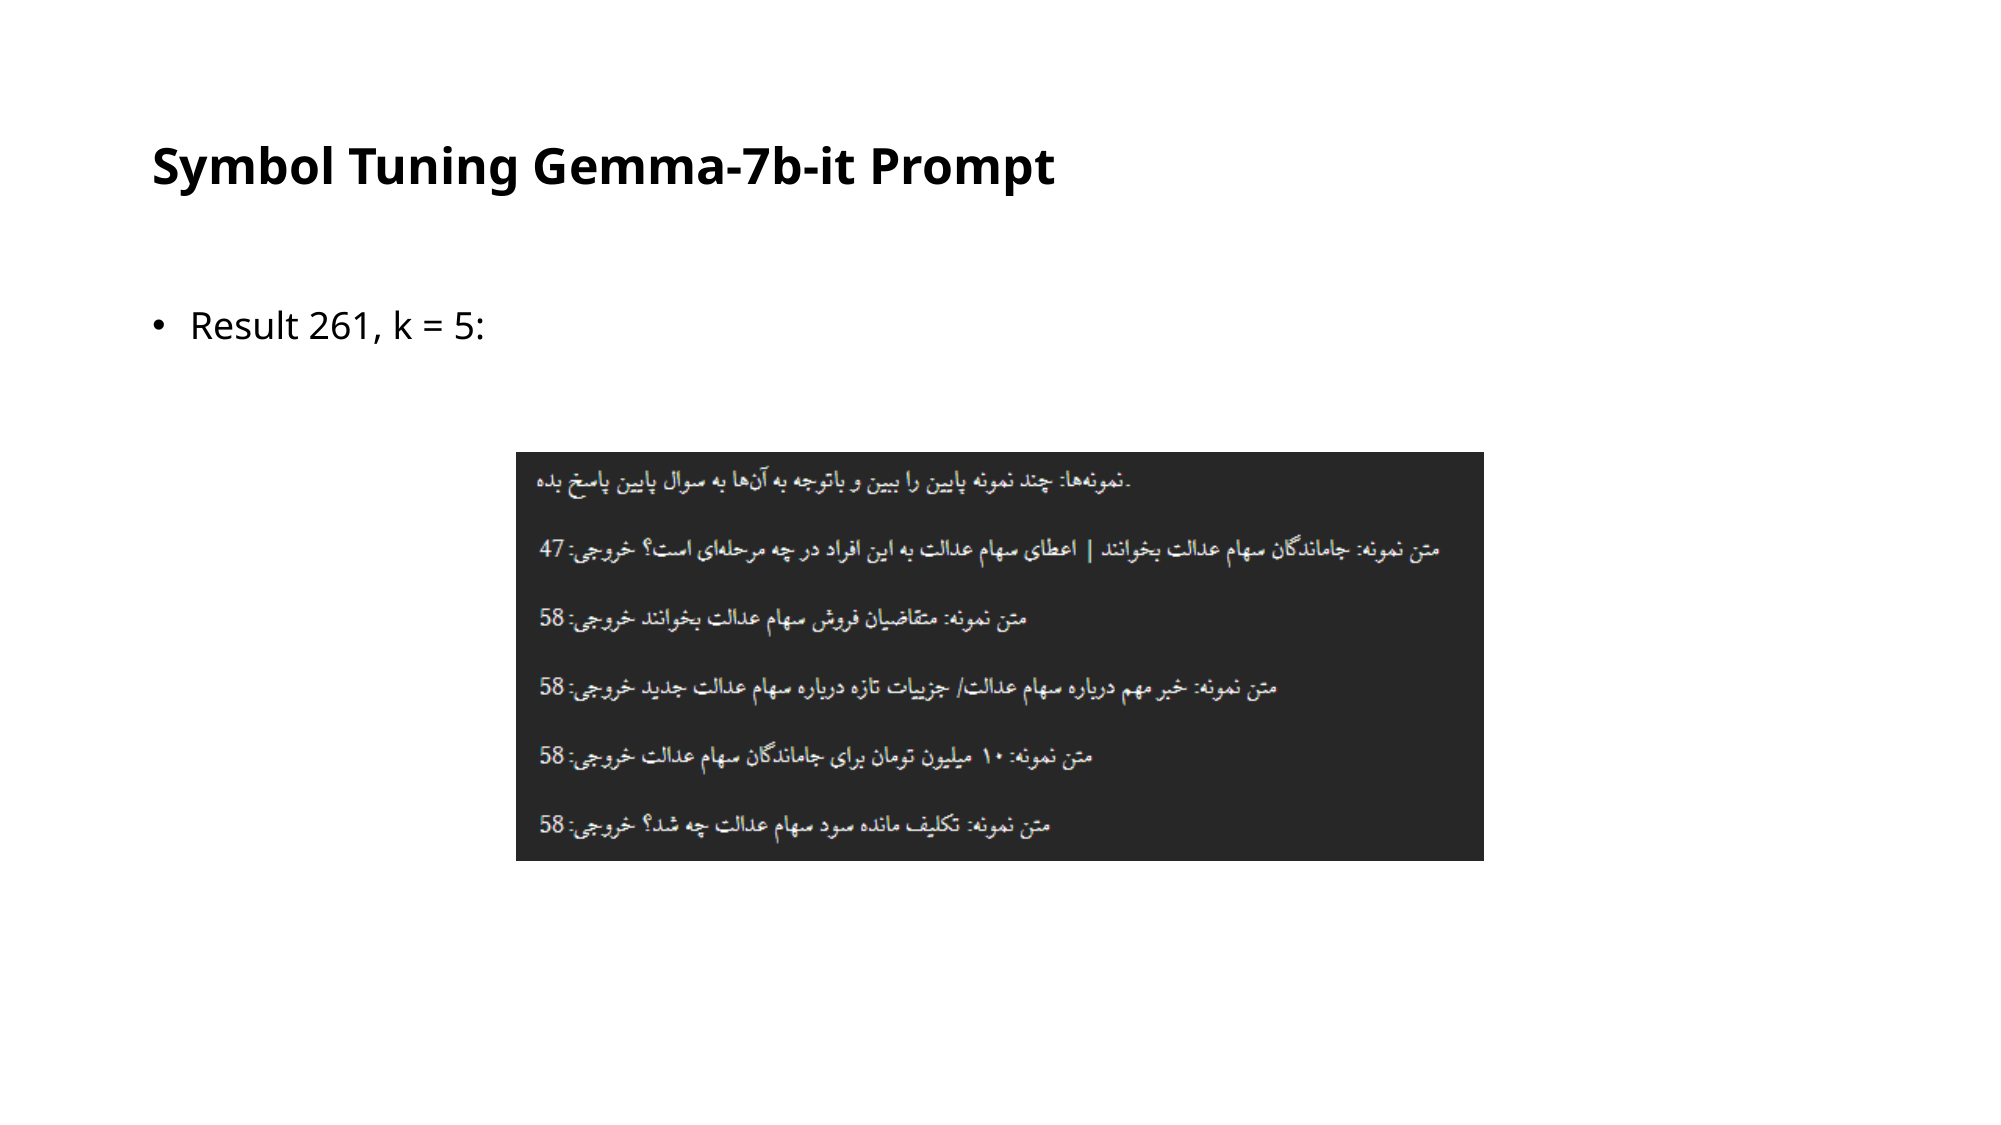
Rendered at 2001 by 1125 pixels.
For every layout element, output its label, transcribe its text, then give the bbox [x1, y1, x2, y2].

picture [515, 451, 1485, 861]
title Symbol Tuning Gemma-7b-it Prompt [137, 59, 1863, 278]
list Result 261, k = 5: [137, 299, 1863, 1014]
